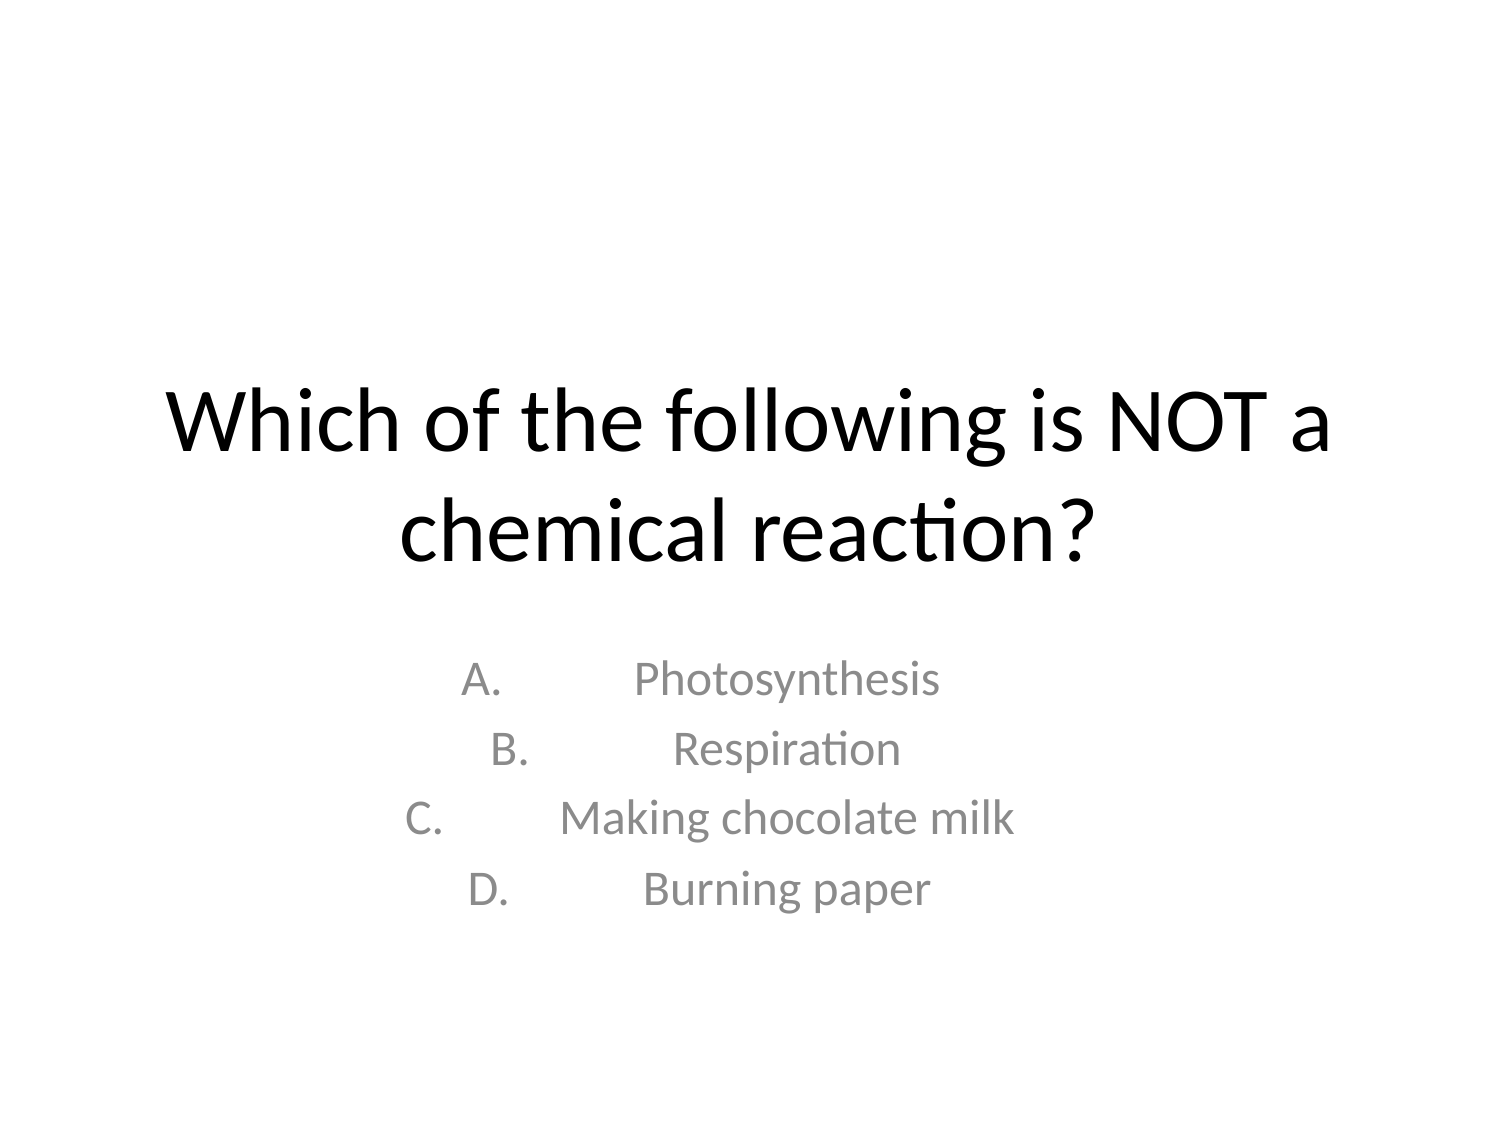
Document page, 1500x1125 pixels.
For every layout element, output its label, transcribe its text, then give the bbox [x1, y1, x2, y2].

title Which of the following is NOT a chemical reaction? [112, 349, 1388, 591]
subtitle Photosynthesis Respiration Making chocolate milk Burning paper [225, 637, 1275, 925]
